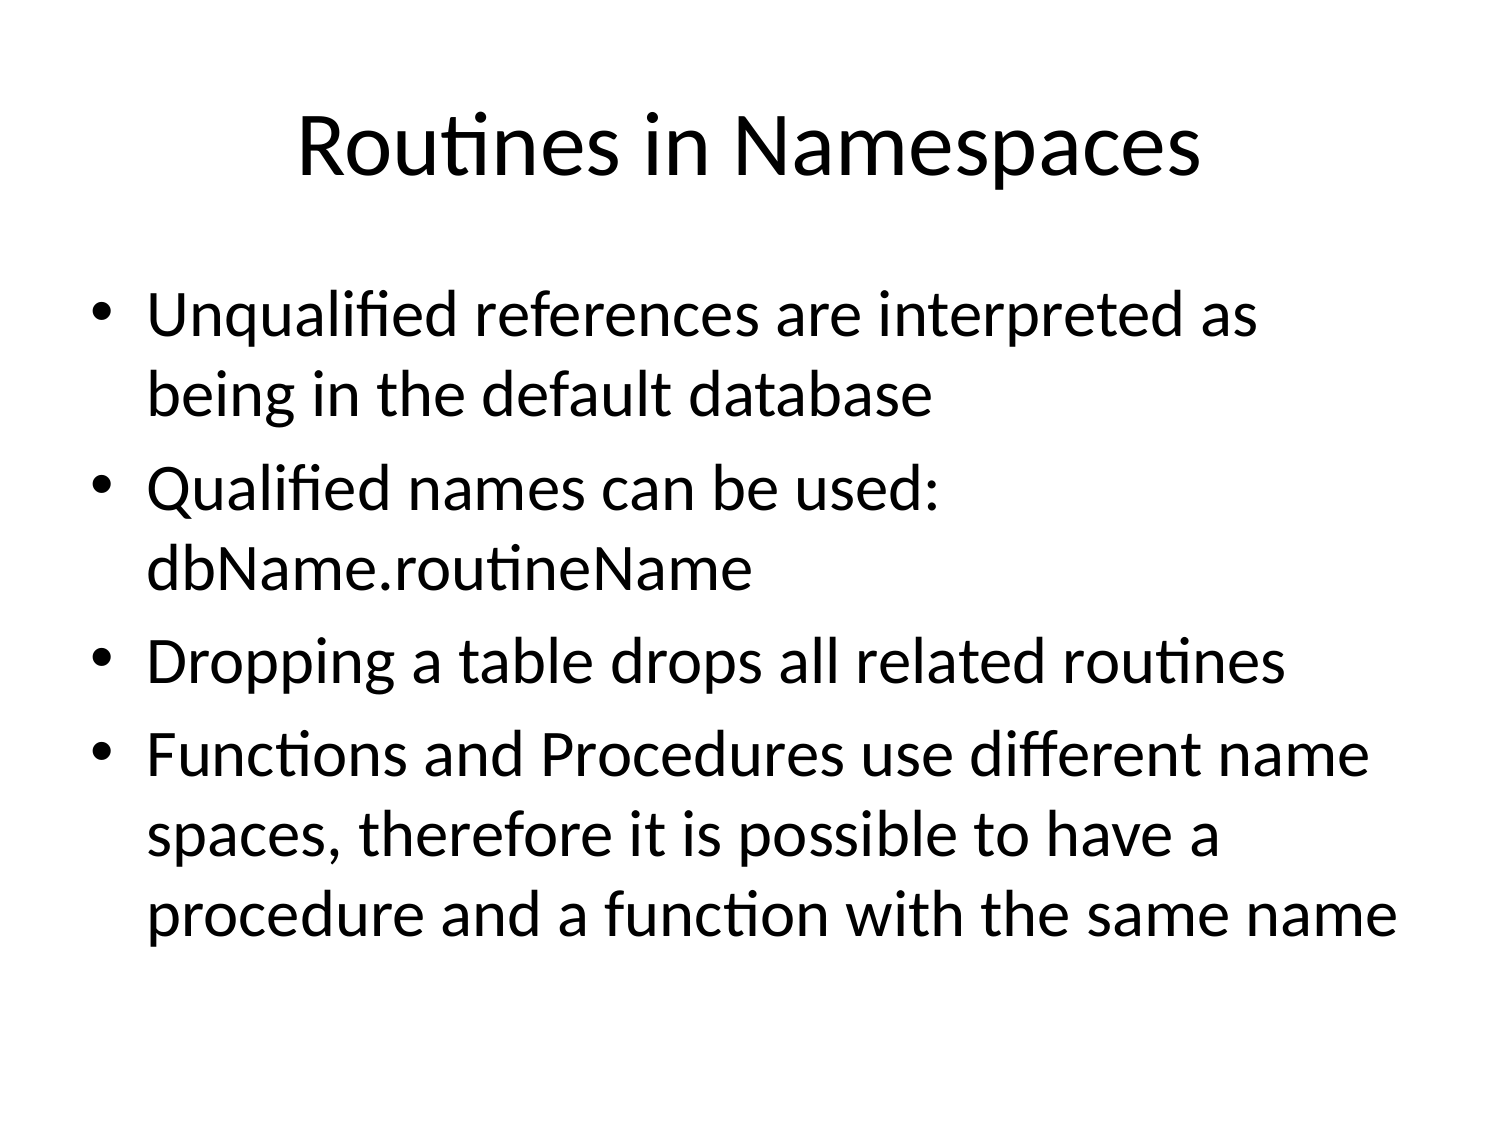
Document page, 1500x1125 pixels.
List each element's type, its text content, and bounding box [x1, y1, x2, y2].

title Routines in Namespaces [75, 45, 1425, 233]
list Unqualified references are interpreted as being in the default database Qualified names can be used: dbName.routineName Dropping a table drops all related routines Functions and Procedures use different name spaces, therefore it is possible to have a procedure and a function with the same name [75, 262, 1425, 1005]
